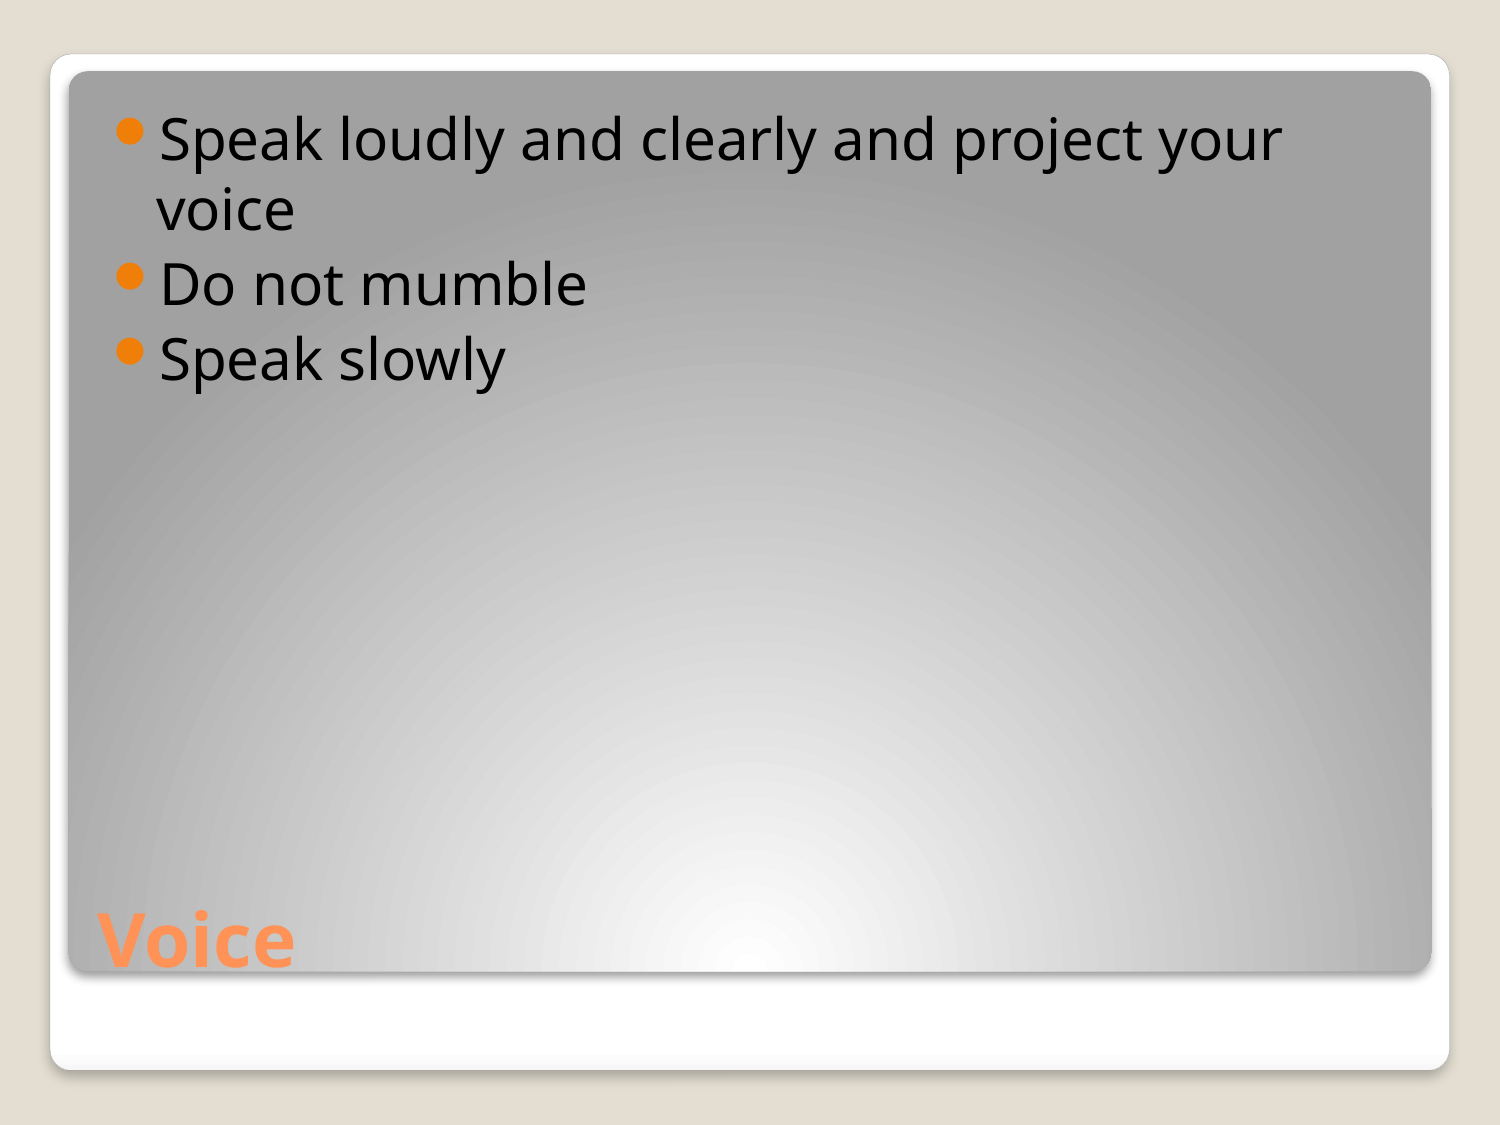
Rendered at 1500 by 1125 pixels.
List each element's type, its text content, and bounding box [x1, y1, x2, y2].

title Voice [82, 817, 1425, 990]
list Speak loudly and clearly and project your voice Do not mumble Speak slowly [82, 86, 1425, 774]
